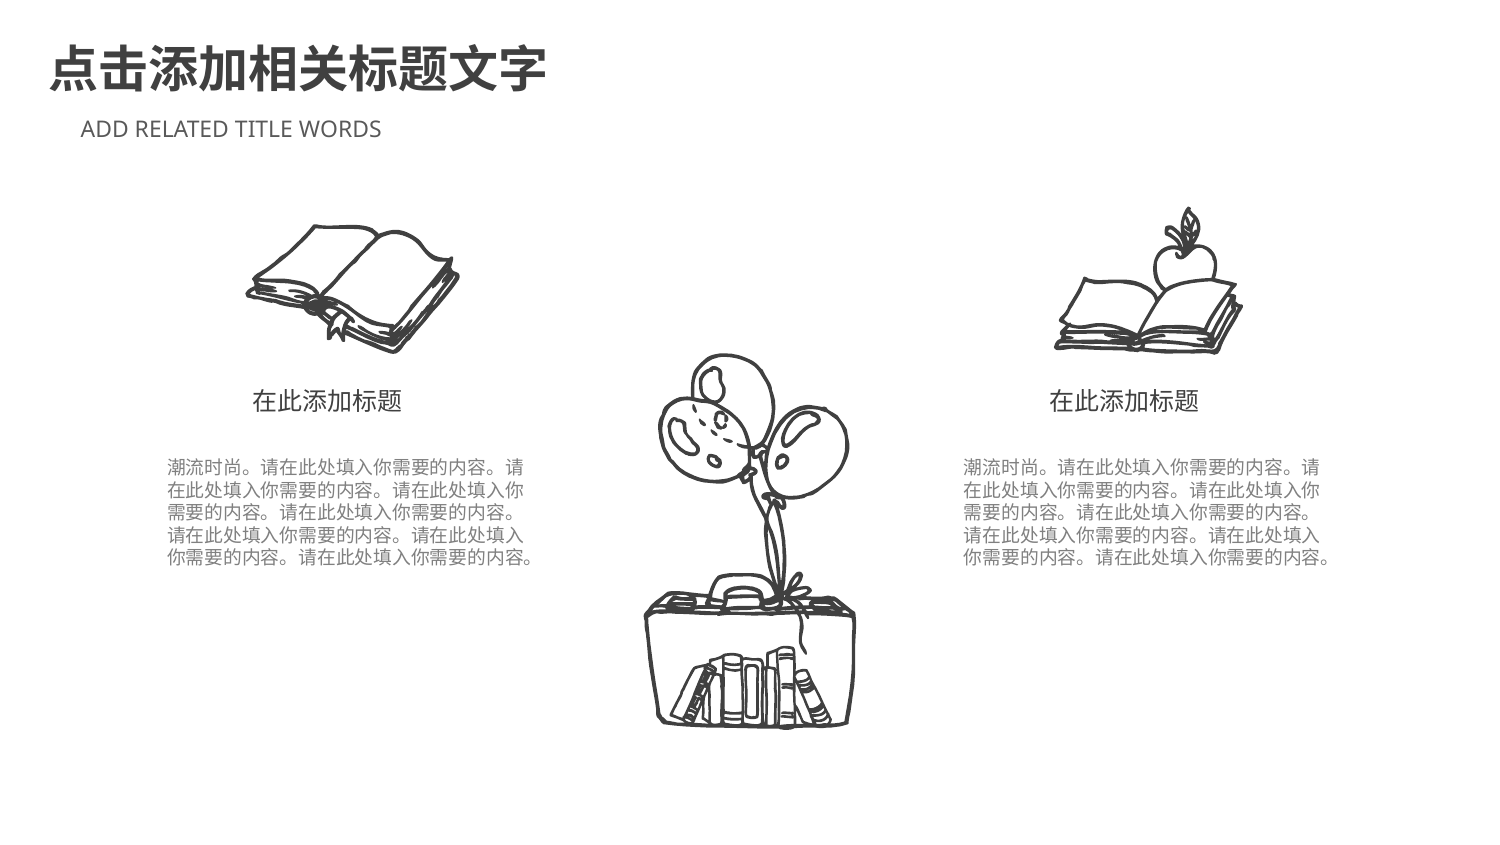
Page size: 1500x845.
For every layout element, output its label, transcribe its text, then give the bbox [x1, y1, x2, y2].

text_box [1054, 207, 1243, 355]
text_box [152, 377, 552, 624]
text_box 点击添加相关标题文字 [32, 29, 567, 106]
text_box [948, 377, 1348, 624]
text_box [126, 187, 577, 732]
text_box ADD RELATED TITLE WORDS [64, 106, 491, 150]
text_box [644, 353, 856, 730]
text_box [246, 225, 459, 354]
text_box [923, 187, 1374, 732]
